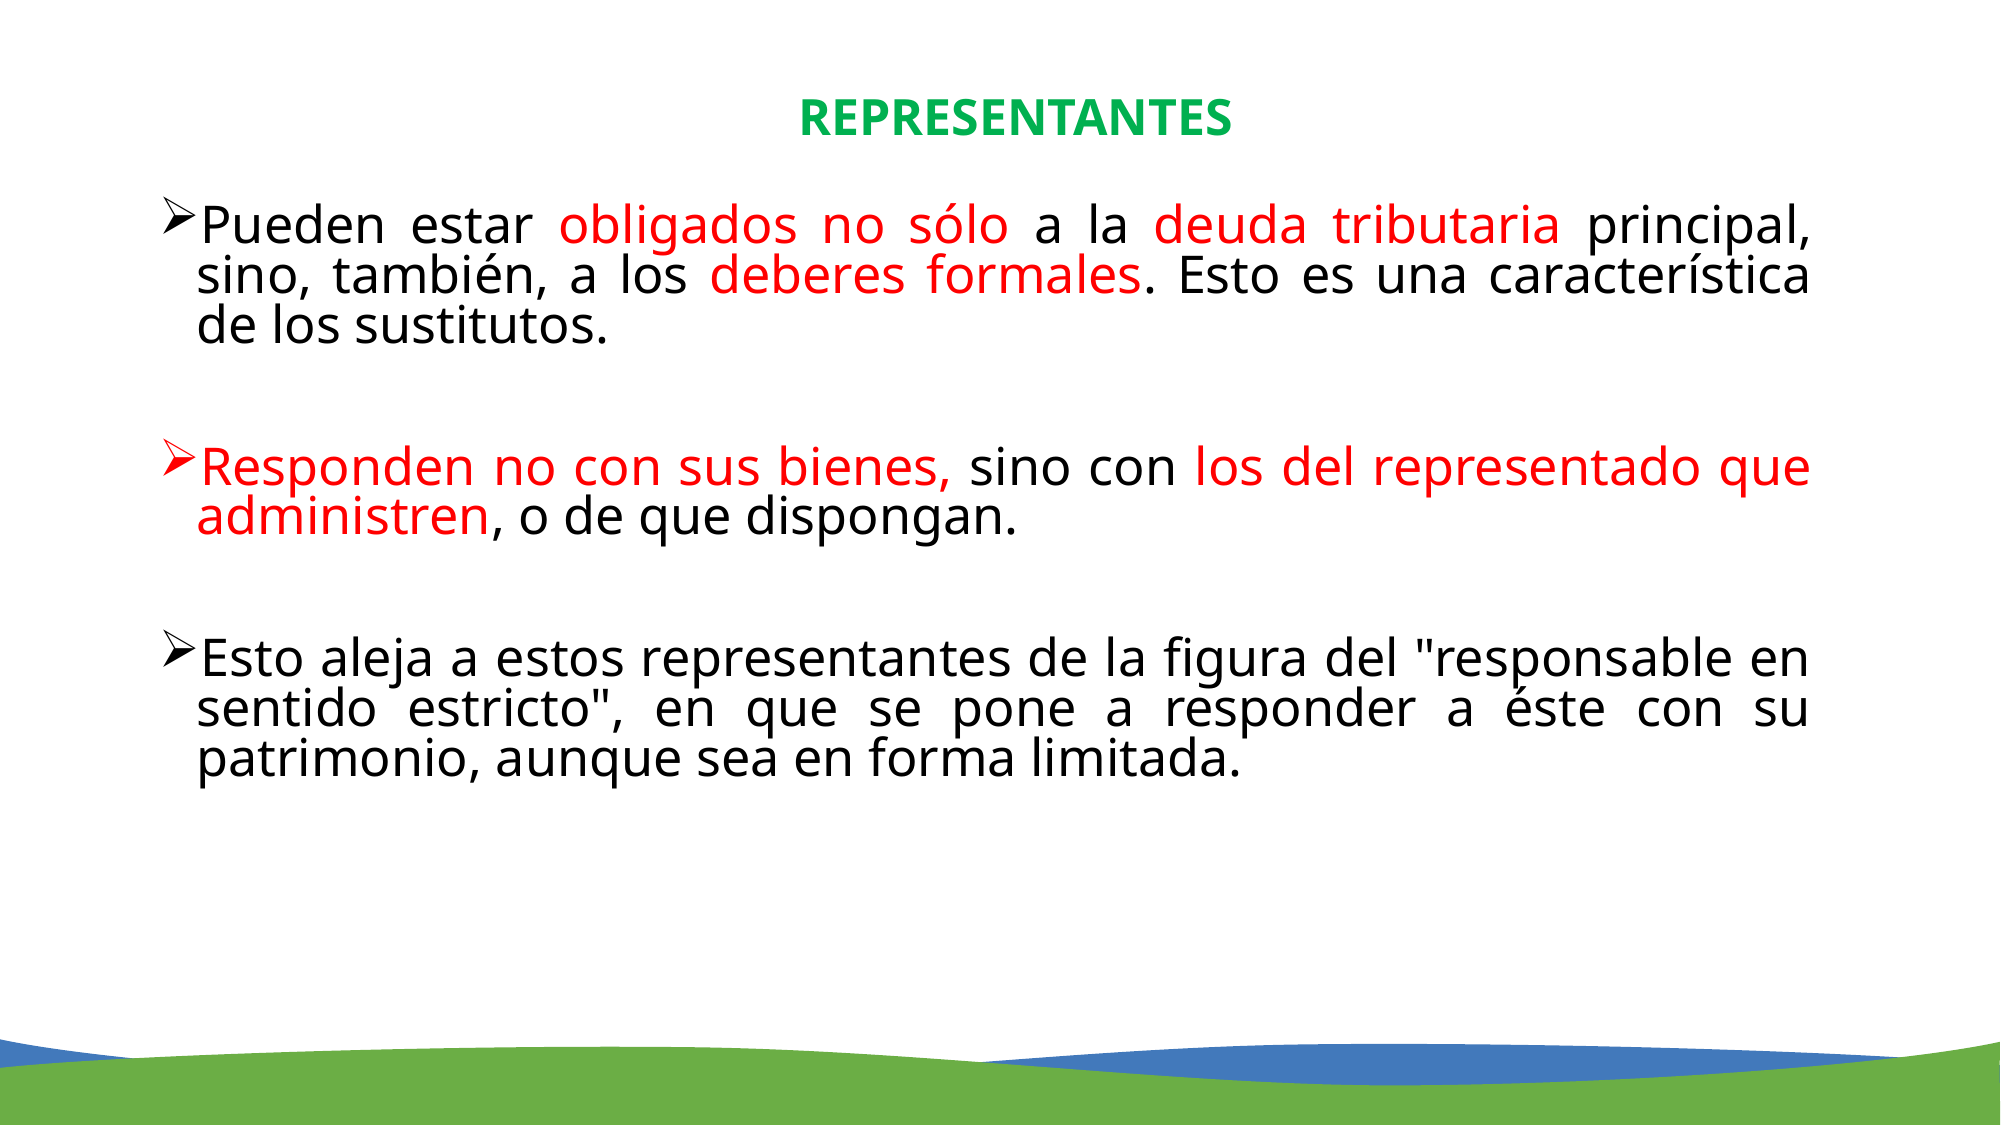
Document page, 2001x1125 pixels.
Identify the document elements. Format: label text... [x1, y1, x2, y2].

title REPRESENTANTES [550, 49, 1497, 191]
text_box Pueden estar obligados no sólo a la deuda tributaria principal, sino, también, a los deberes formales. Esto es una característica de los sustitutos. Responden no con sus bienes, sino con los del representado que administren, o de que dispongan. Esto aleja a estos representantes de la figura del "responsable en sentido estricto", en que se pone a responder a éste con su patrimonio, aunque sea en forma limitada. [144, 196, 1828, 1071]
